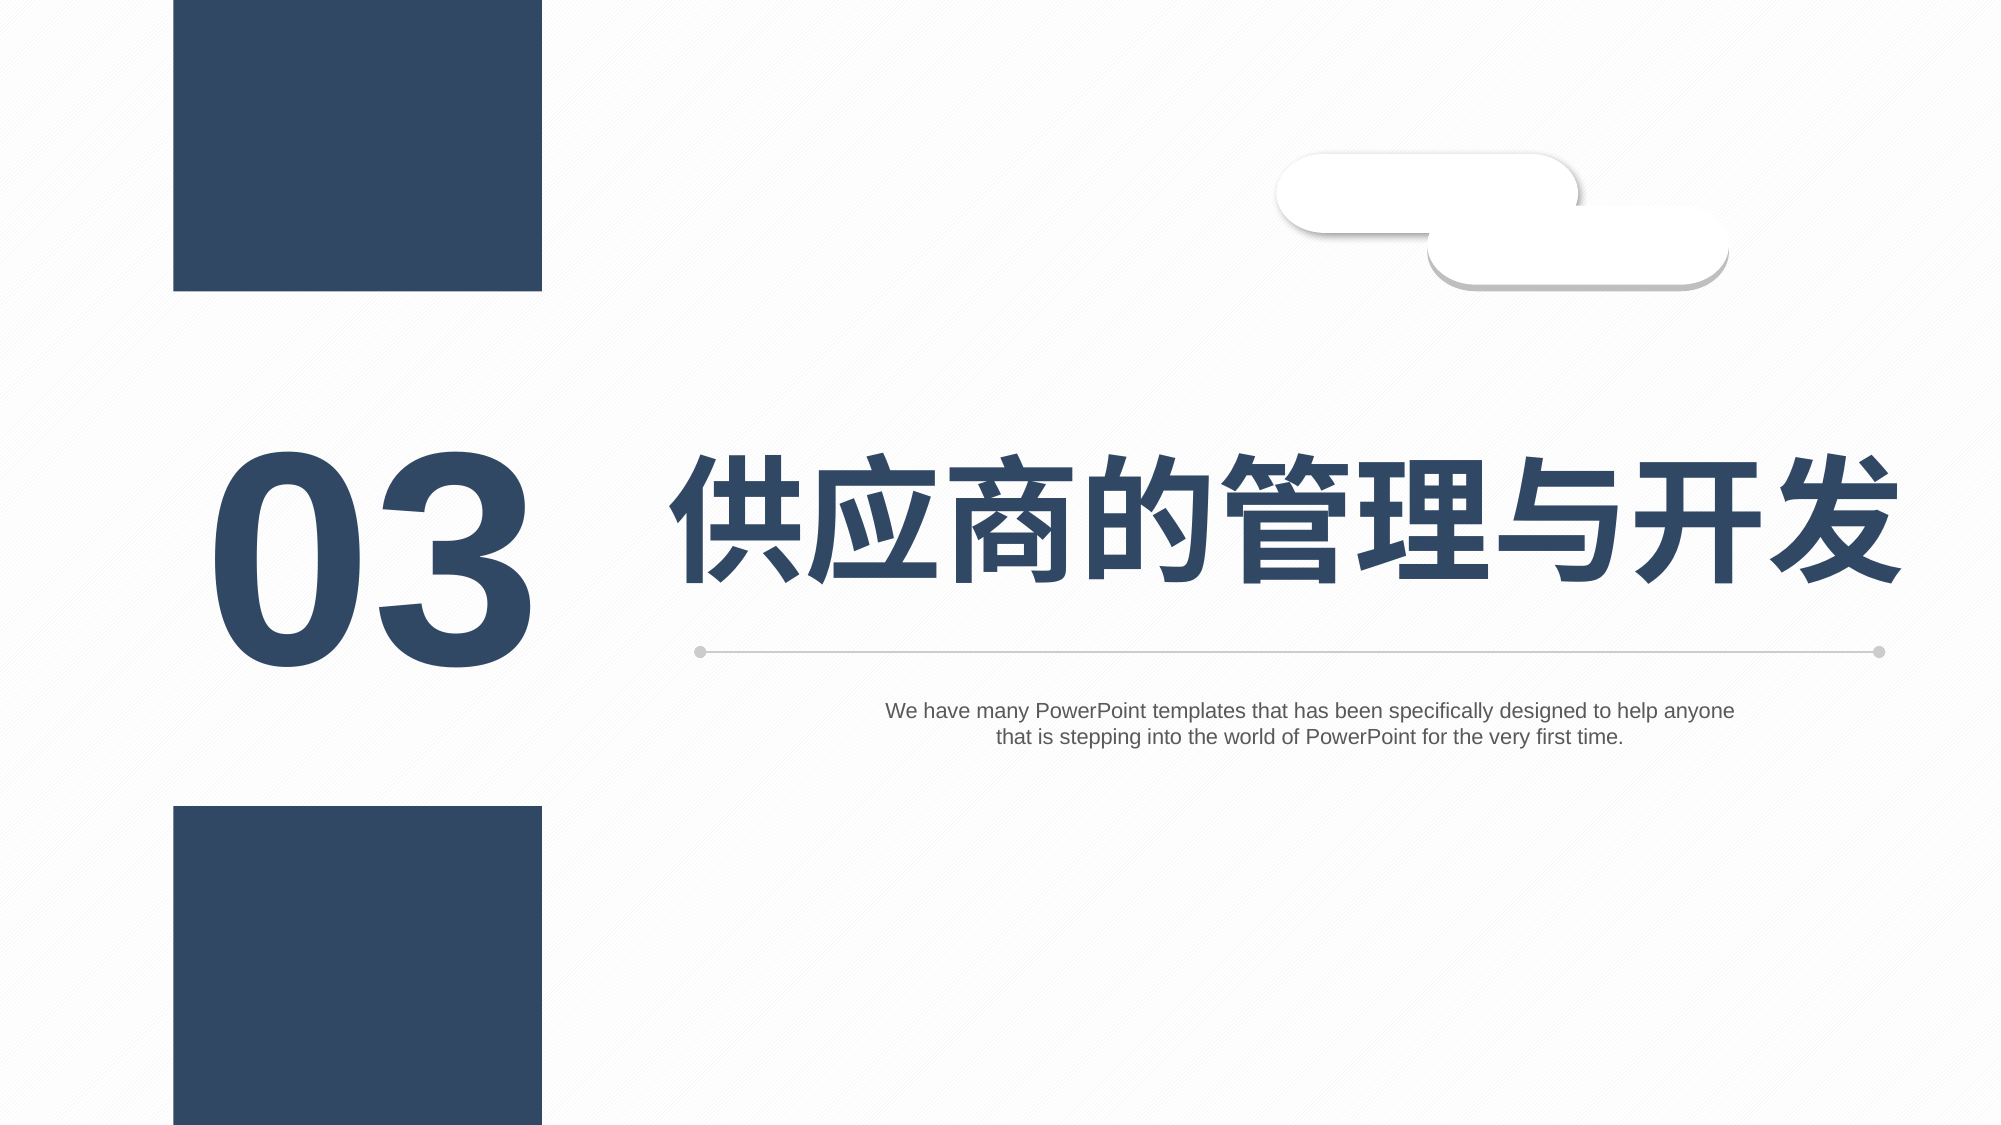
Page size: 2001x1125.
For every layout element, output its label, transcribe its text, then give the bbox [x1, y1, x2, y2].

text_box 供应商的管理与开发 [667, 433, 1912, 599]
text_box [172, 0, 543, 292]
text_box 03 [173, 359, 542, 725]
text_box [1276, 153, 1729, 292]
text_box [172, 805, 543, 1125]
text_box We have many PowerPoint templates that has been specifically designed to help anyone that is stepping into the world of PowerPoint for the very first time. [866, 696, 1755, 749]
